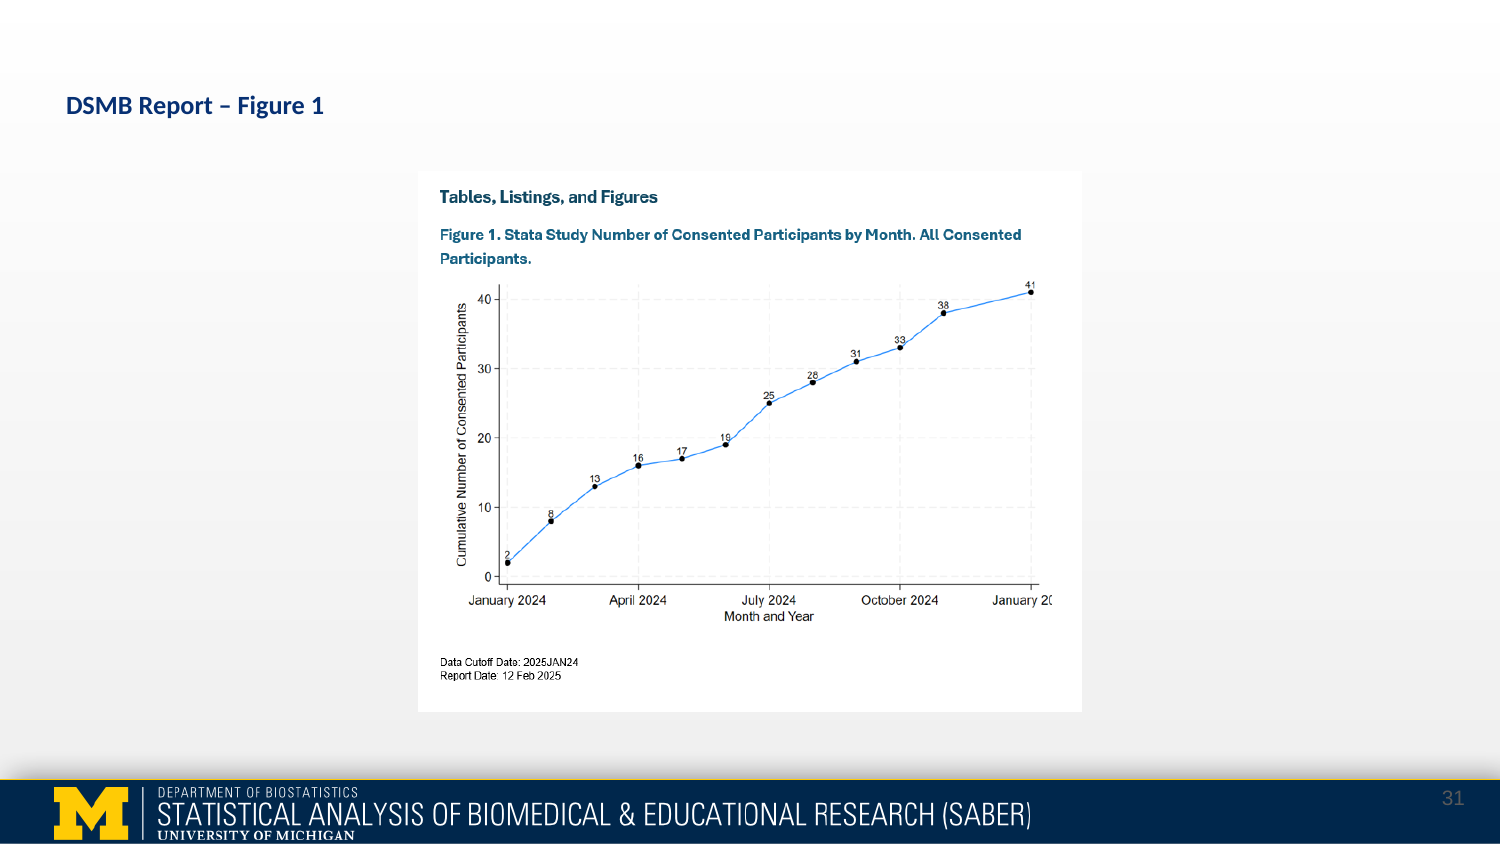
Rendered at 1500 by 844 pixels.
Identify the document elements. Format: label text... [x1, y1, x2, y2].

slide_number 31 [1389, 764, 1480, 830]
picture [418, 170, 1082, 712]
title DSMB Report – Figure 1 [51, 72, 1449, 167]
picture [54, 787, 1030, 840]
